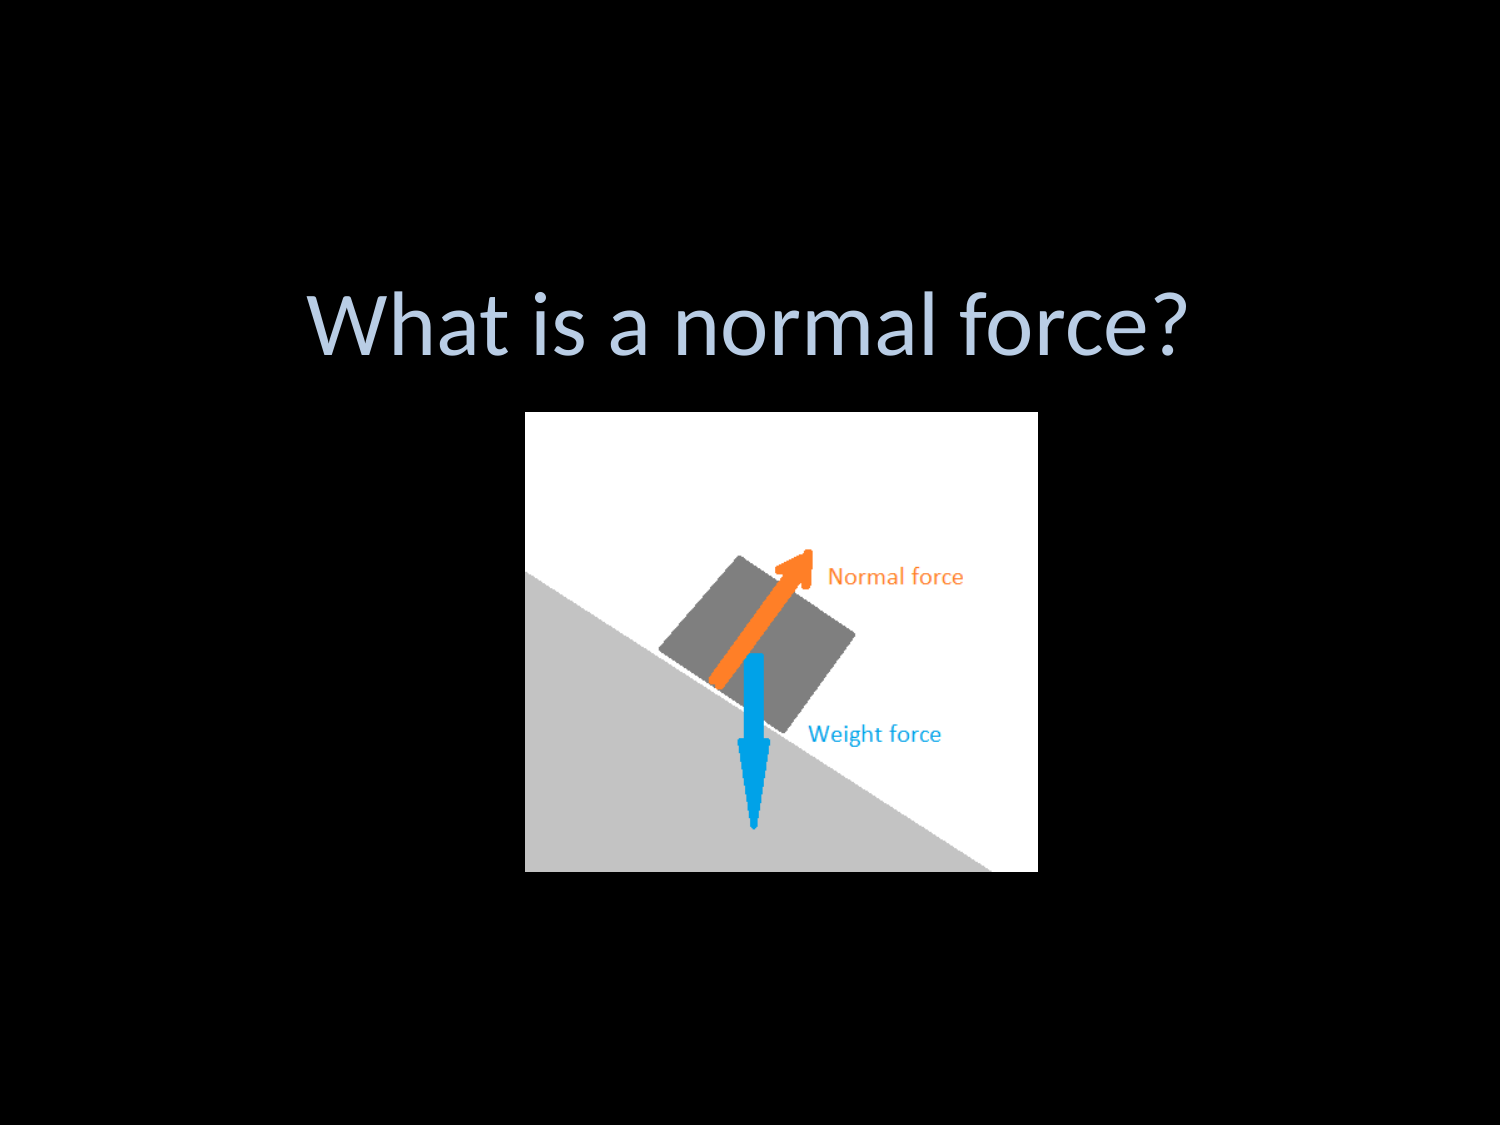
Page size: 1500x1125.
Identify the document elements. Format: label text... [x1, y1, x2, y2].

title What is a normal force? [75, 224, 1425, 413]
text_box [524, 412, 1038, 873]
